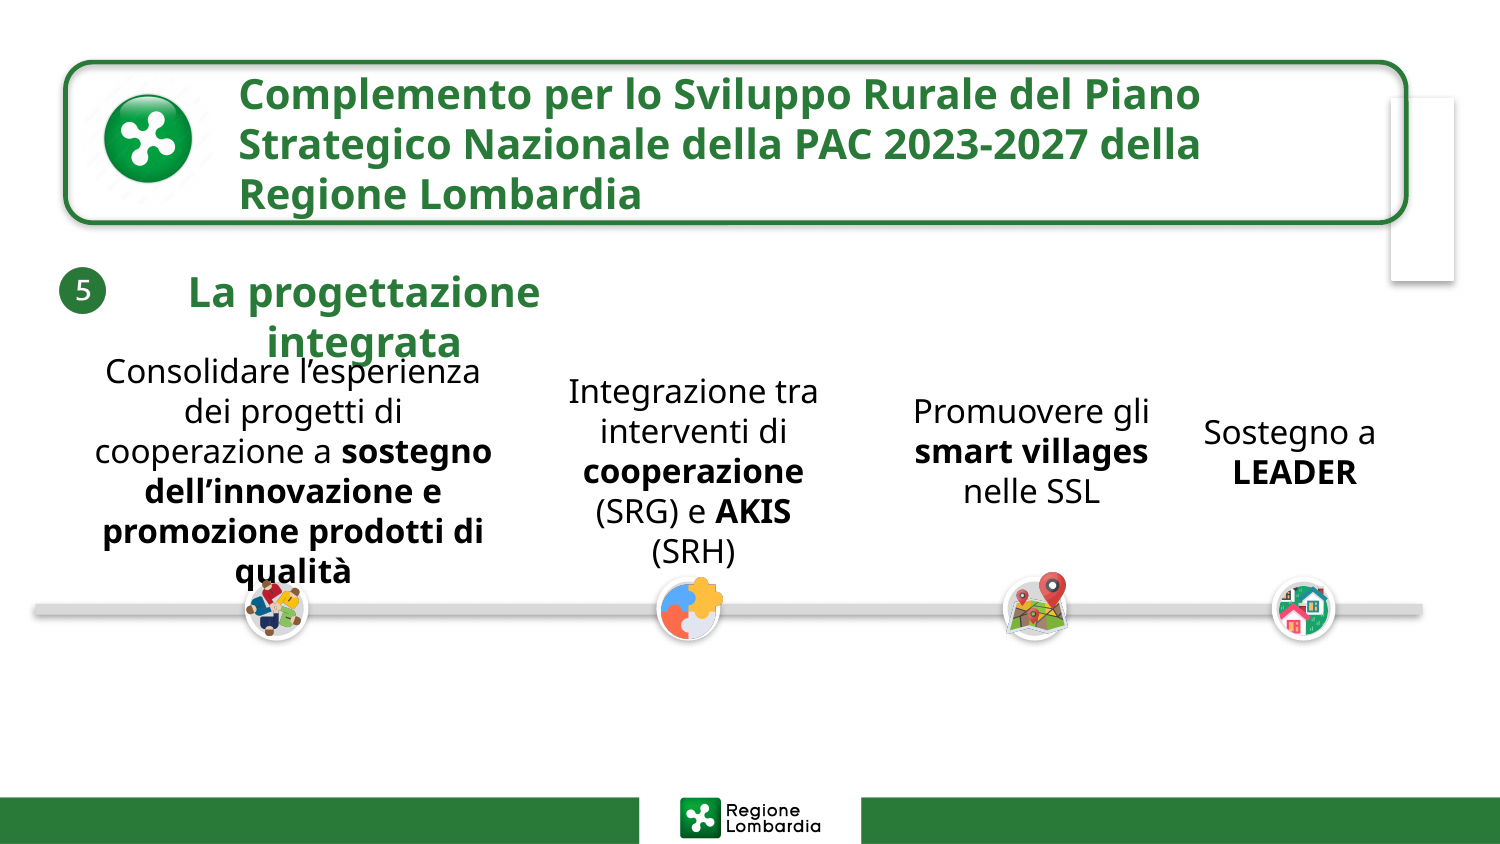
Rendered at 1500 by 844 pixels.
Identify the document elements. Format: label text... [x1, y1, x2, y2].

text_box [64, 61, 1407, 224]
text_box [728, 603, 1000, 615]
text_box Consolidare l’esperienza dei progetti di cooperazione a sostegno dell’innovazione e promozione prodotti di qualità [75, 342, 512, 598]
text_box [309, 603, 654, 615]
text_box [1286, 578, 1322, 584]
title Complemento per lo Sviluppo Rurale del Piano Strategico Nazionale della PAC 2023-2027 della Regione Lombardia [223, 105, 1310, 181]
text_box [1391, 98, 1454, 281]
text_box Sostegno a LEADER [1135, 403, 1454, 499]
text_box [34, 603, 240, 615]
text_box [1071, 603, 1269, 615]
text_box Integrazione tra interventi di cooperazione (SRG) e AKIS (SRH) [545, 363, 842, 578]
text_box Promuovere gli smart villages nelle SSL [892, 383, 1171, 518]
text_box La progettazione integrata [82, 258, 647, 374]
picture [0, 0, 1500, 844]
text_box [1337, 603, 1423, 615]
